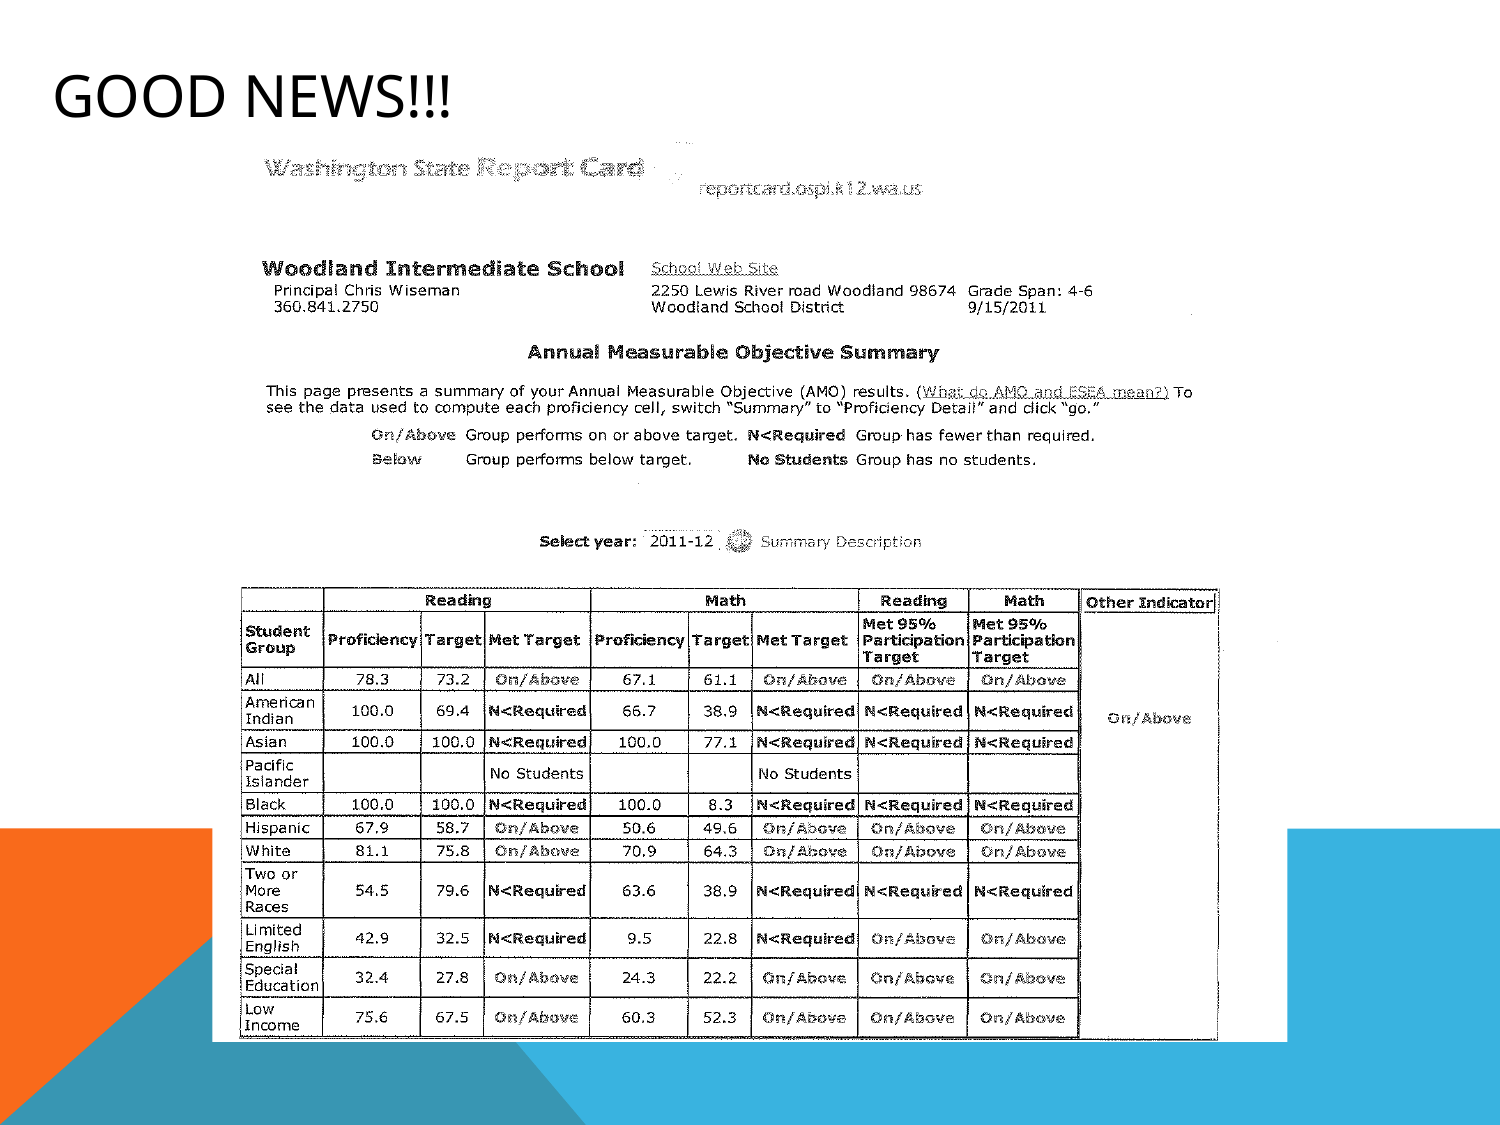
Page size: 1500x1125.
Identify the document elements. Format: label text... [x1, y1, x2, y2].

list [212, 137, 1288, 1042]
title GOOD NEWS!!! [37, 24, 1272, 163]
